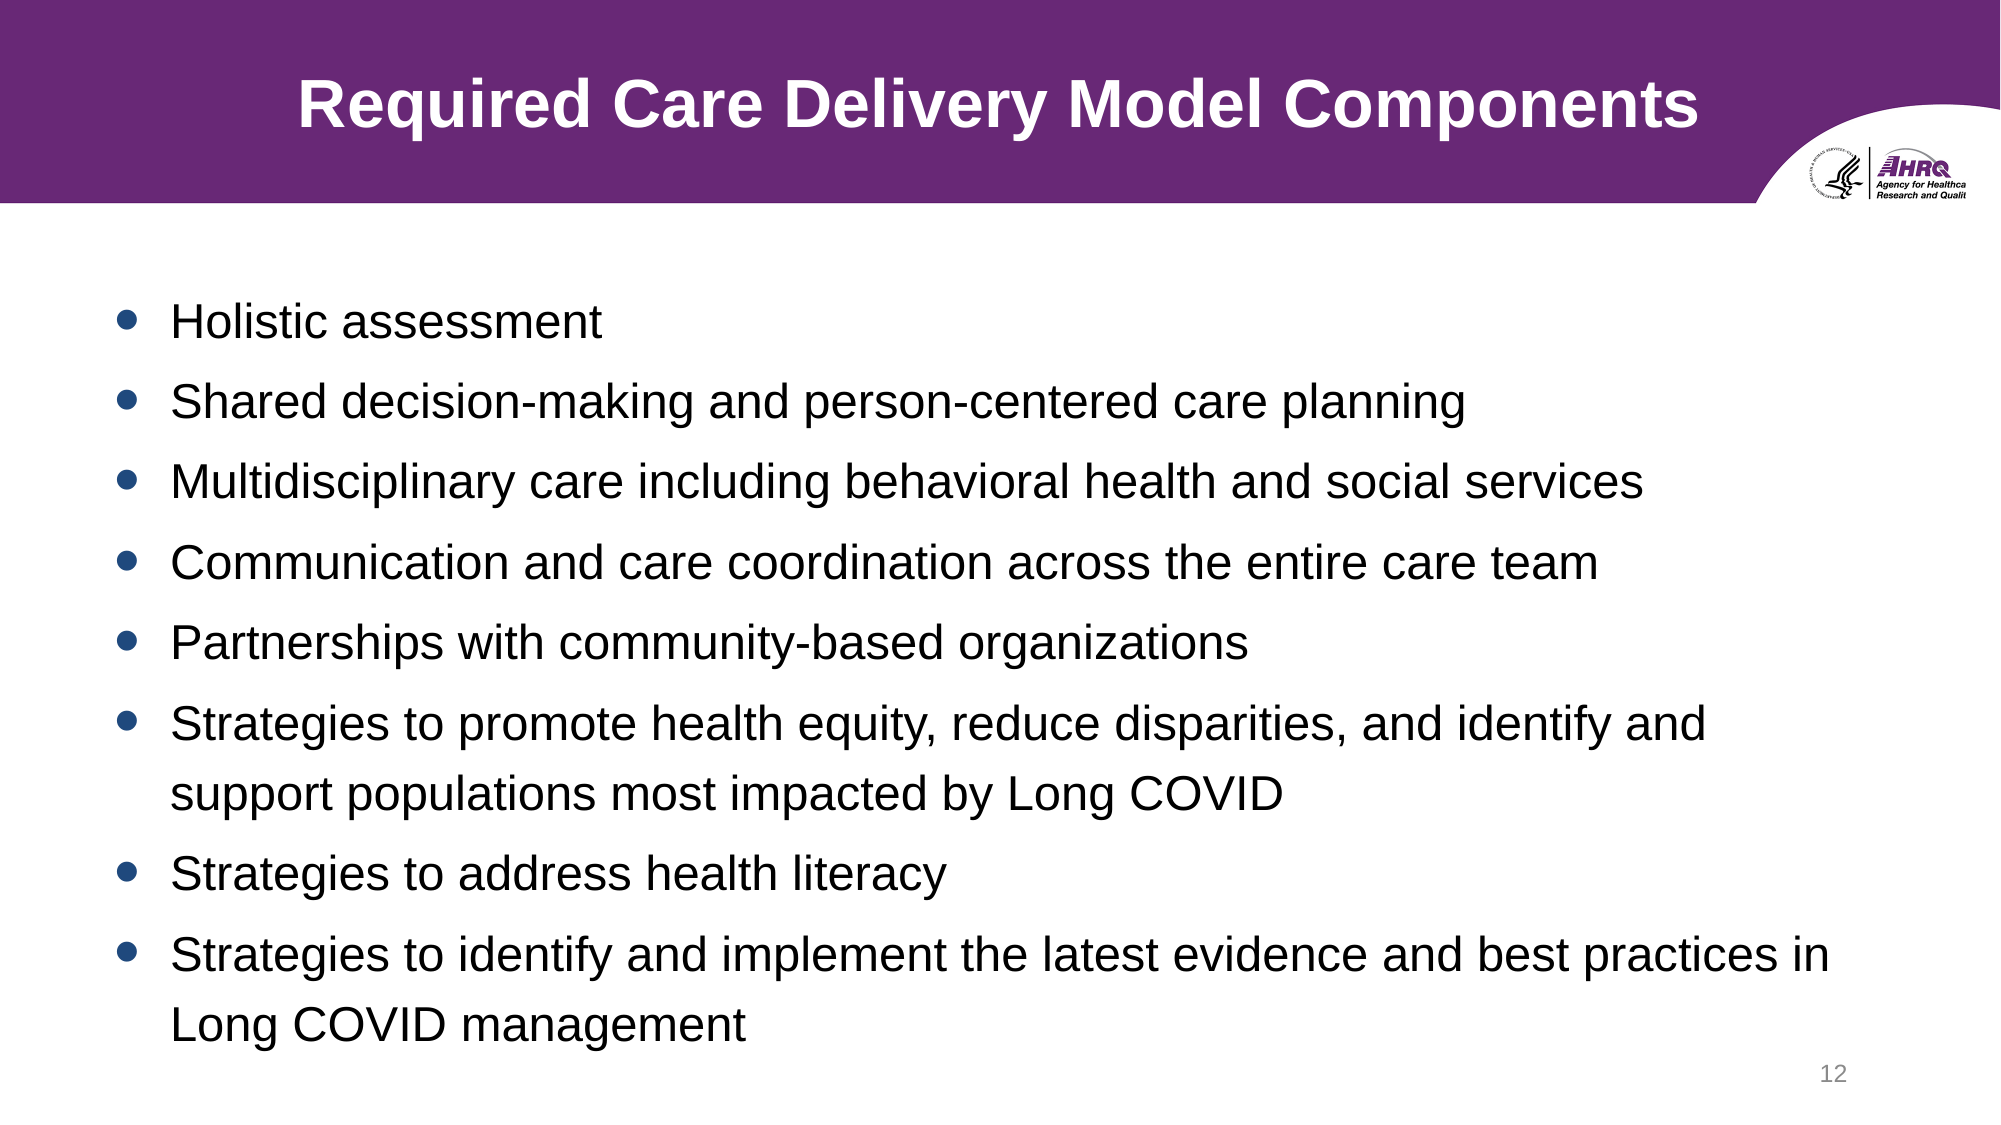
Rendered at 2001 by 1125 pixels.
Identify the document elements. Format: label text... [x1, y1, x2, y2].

slide_number 12 [1412, 1042, 1863, 1103]
list Holistic assessment Shared decision-making and person-centered care planning Multidisciplinary care including behavioral health and social services Communication and care coordination across the entire care team Partnerships with community-based organizations Strategies to promote health equity, reduce disparities, and identify and support populations most impacted by Long COVID Strategies to address health literacy Strategies to identify and implement the latest evidence and best practices in Long COVID management [99, 270, 1900, 1063]
title Required Care Delivery Model Components [275, 50, 1725, 152]
picture [0, 0, 2001, 1125]
